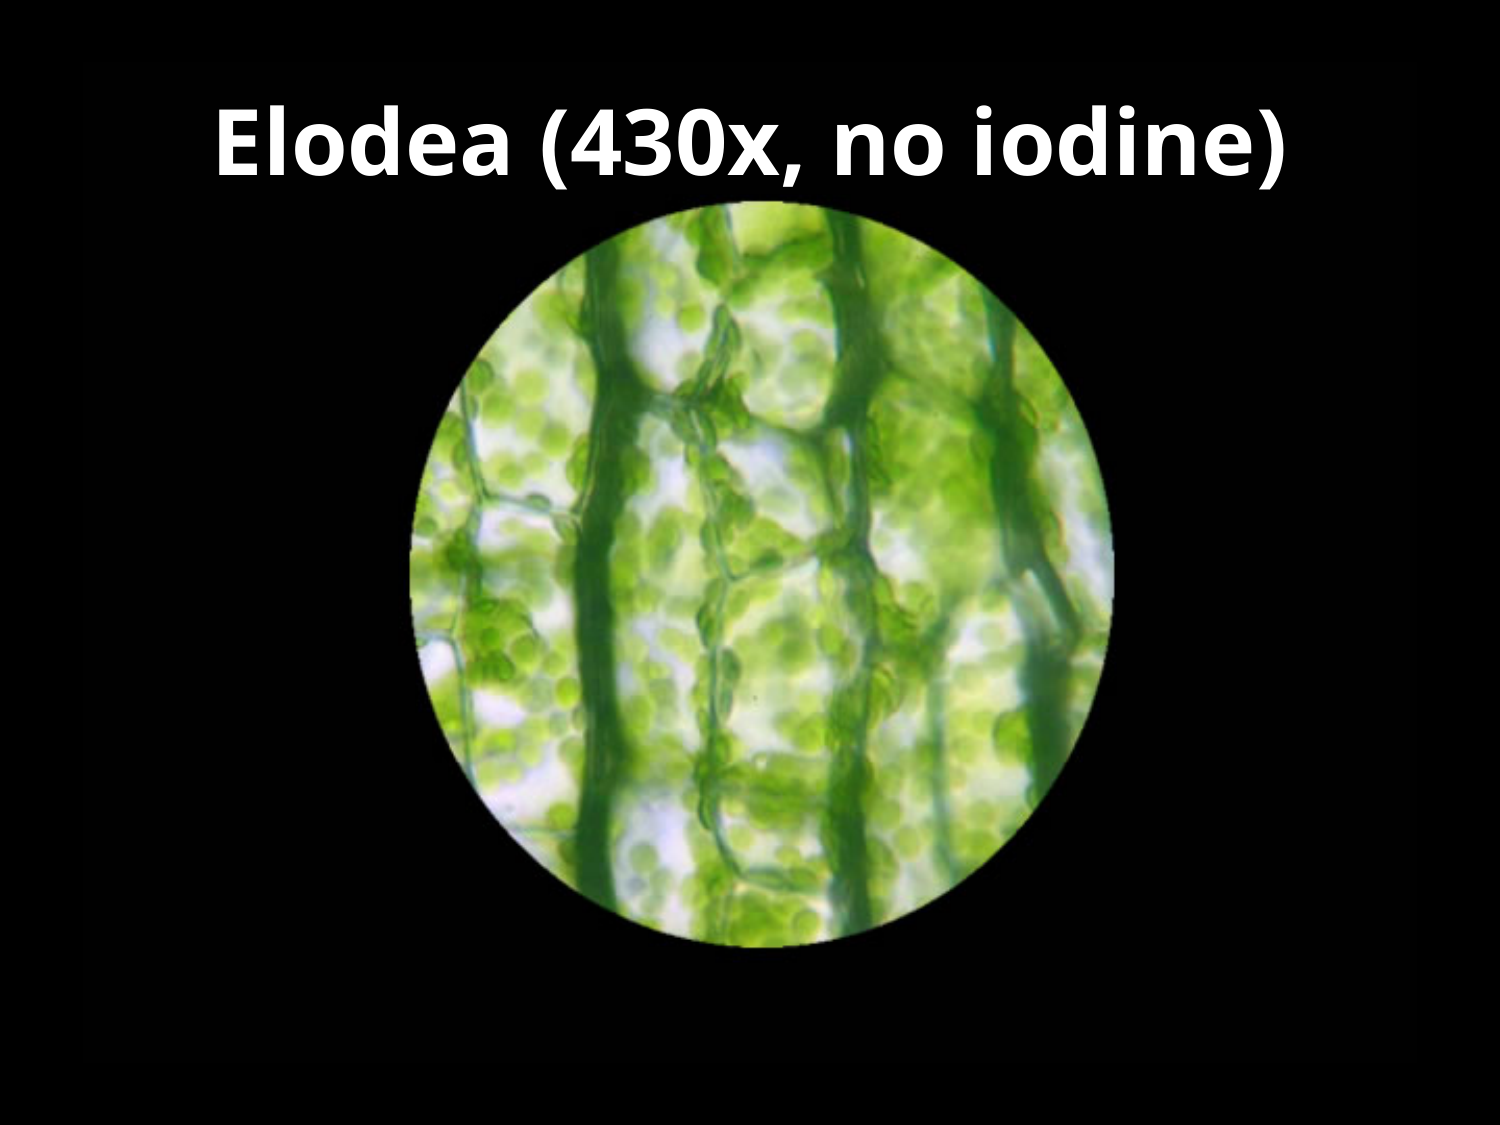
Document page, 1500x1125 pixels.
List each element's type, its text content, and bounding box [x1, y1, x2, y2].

picture [83, 62, 1417, 1063]
title Elodea (430x, no iodine) [74, 44, 1426, 233]
